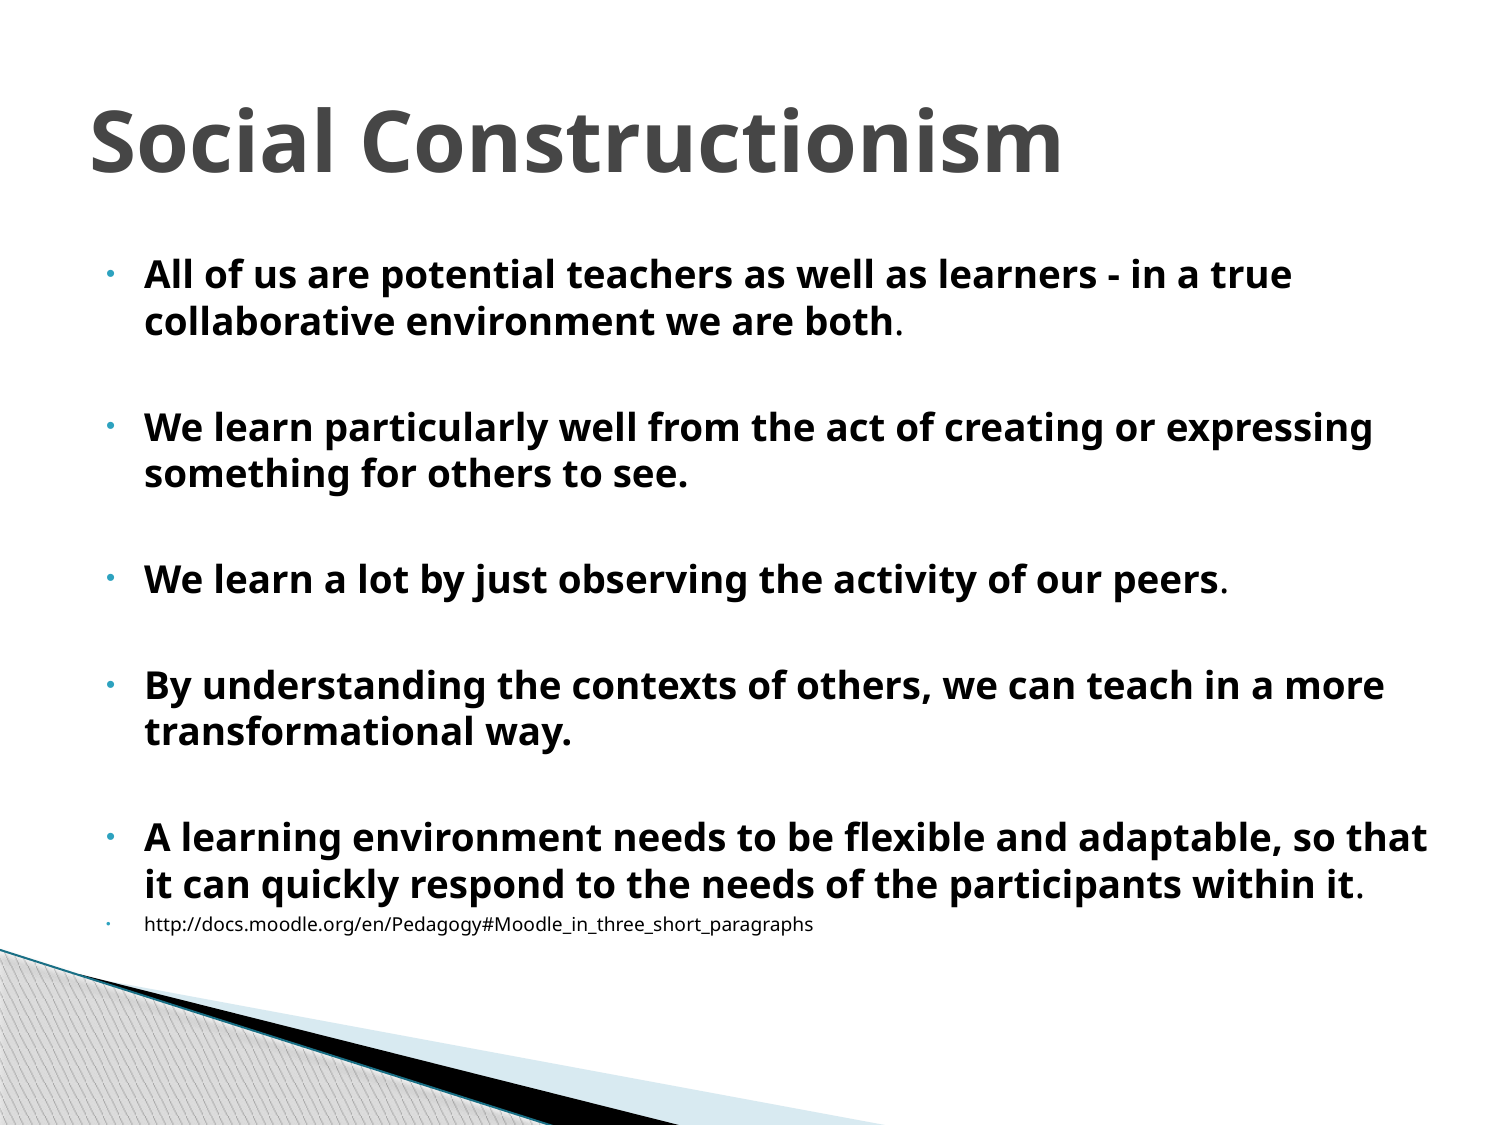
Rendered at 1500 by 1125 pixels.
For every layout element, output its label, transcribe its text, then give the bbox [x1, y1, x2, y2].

title Social Constructionism [75, 45, 1425, 233]
list All of us are potential teachers as well as learners - in a true collaborative environment we are both. We learn particularly well from the act of creating or expressing something for others to see. We learn a lot by just observing the activity of our peers. By understanding the contexts of others, we can teach in a more transformational way. A learning environment needs to be flexible and adaptable, so that it can quickly respond to the needs of the participants within it. http://docs.moodle.org/en/Pedagogy#Moodle_in_three_short_paragraphs [75, 243, 1450, 986]
